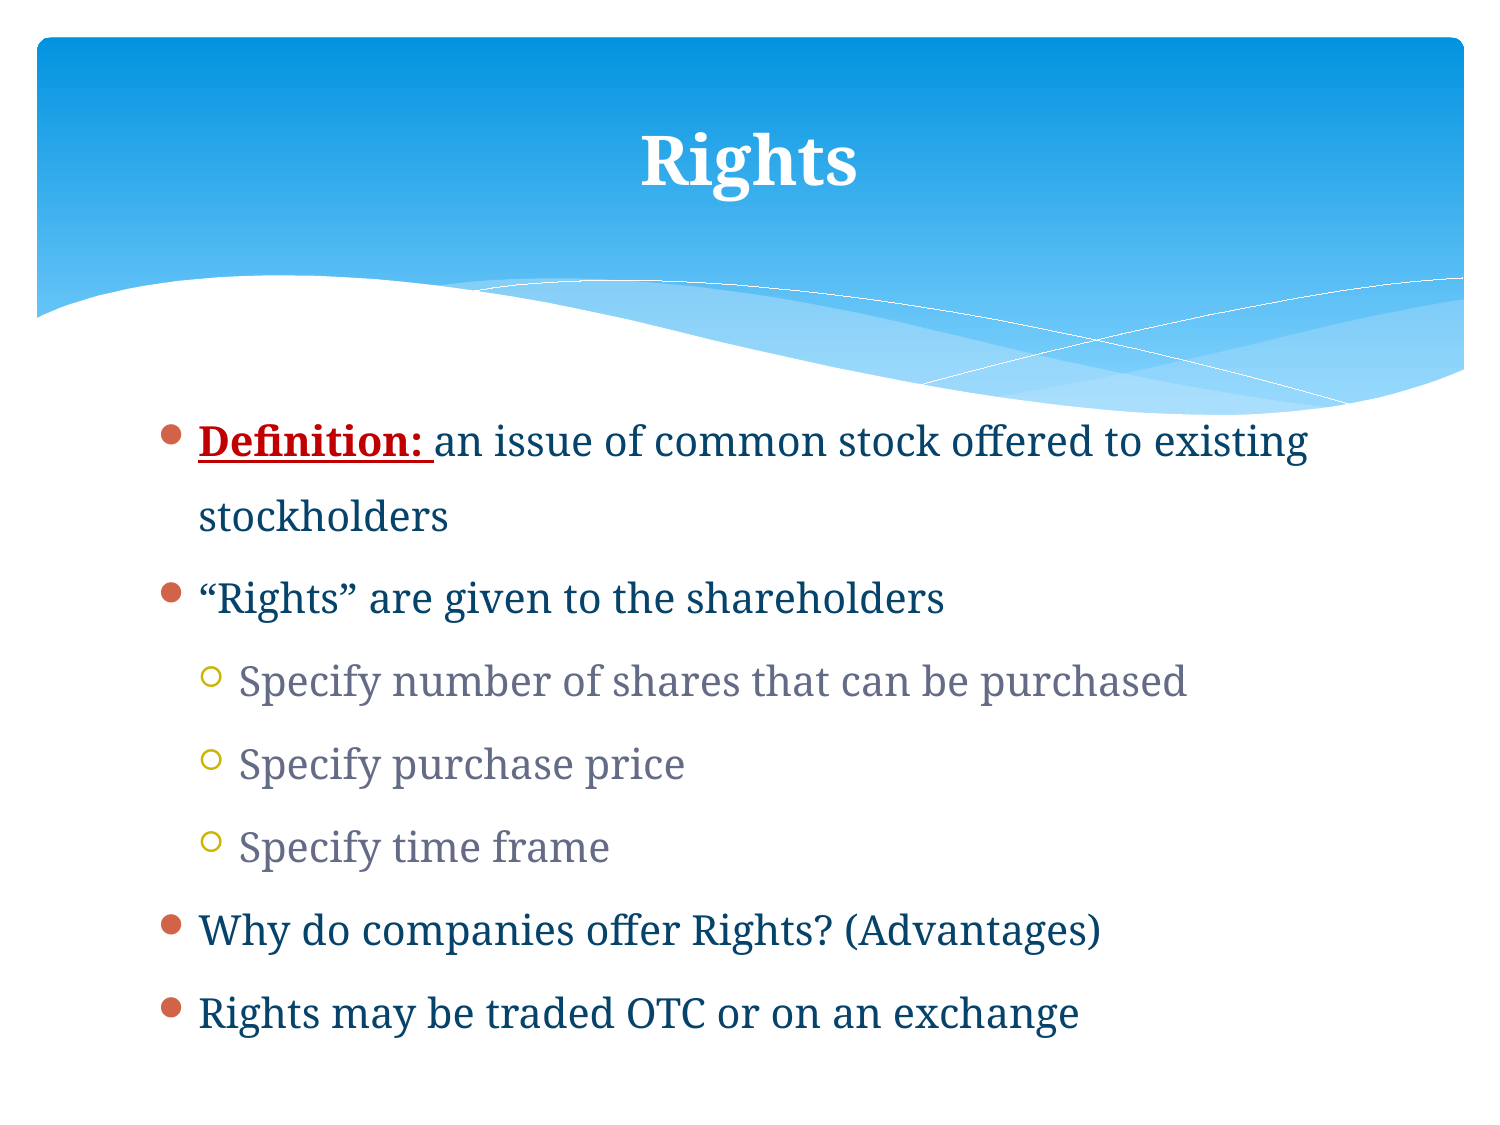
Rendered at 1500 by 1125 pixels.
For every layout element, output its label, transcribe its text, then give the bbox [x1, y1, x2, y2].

title Rights [75, 55, 1425, 261]
list Definition: an issue of common stock offered to existing stockholders “Rights” are given to the shareholders Specify number of shares that can be purchased Specify purchase price Specify time frame Why do companies offer Rights? (Advantages) Rights may be traded OTC or on an exchange [143, 382, 1359, 1050]
